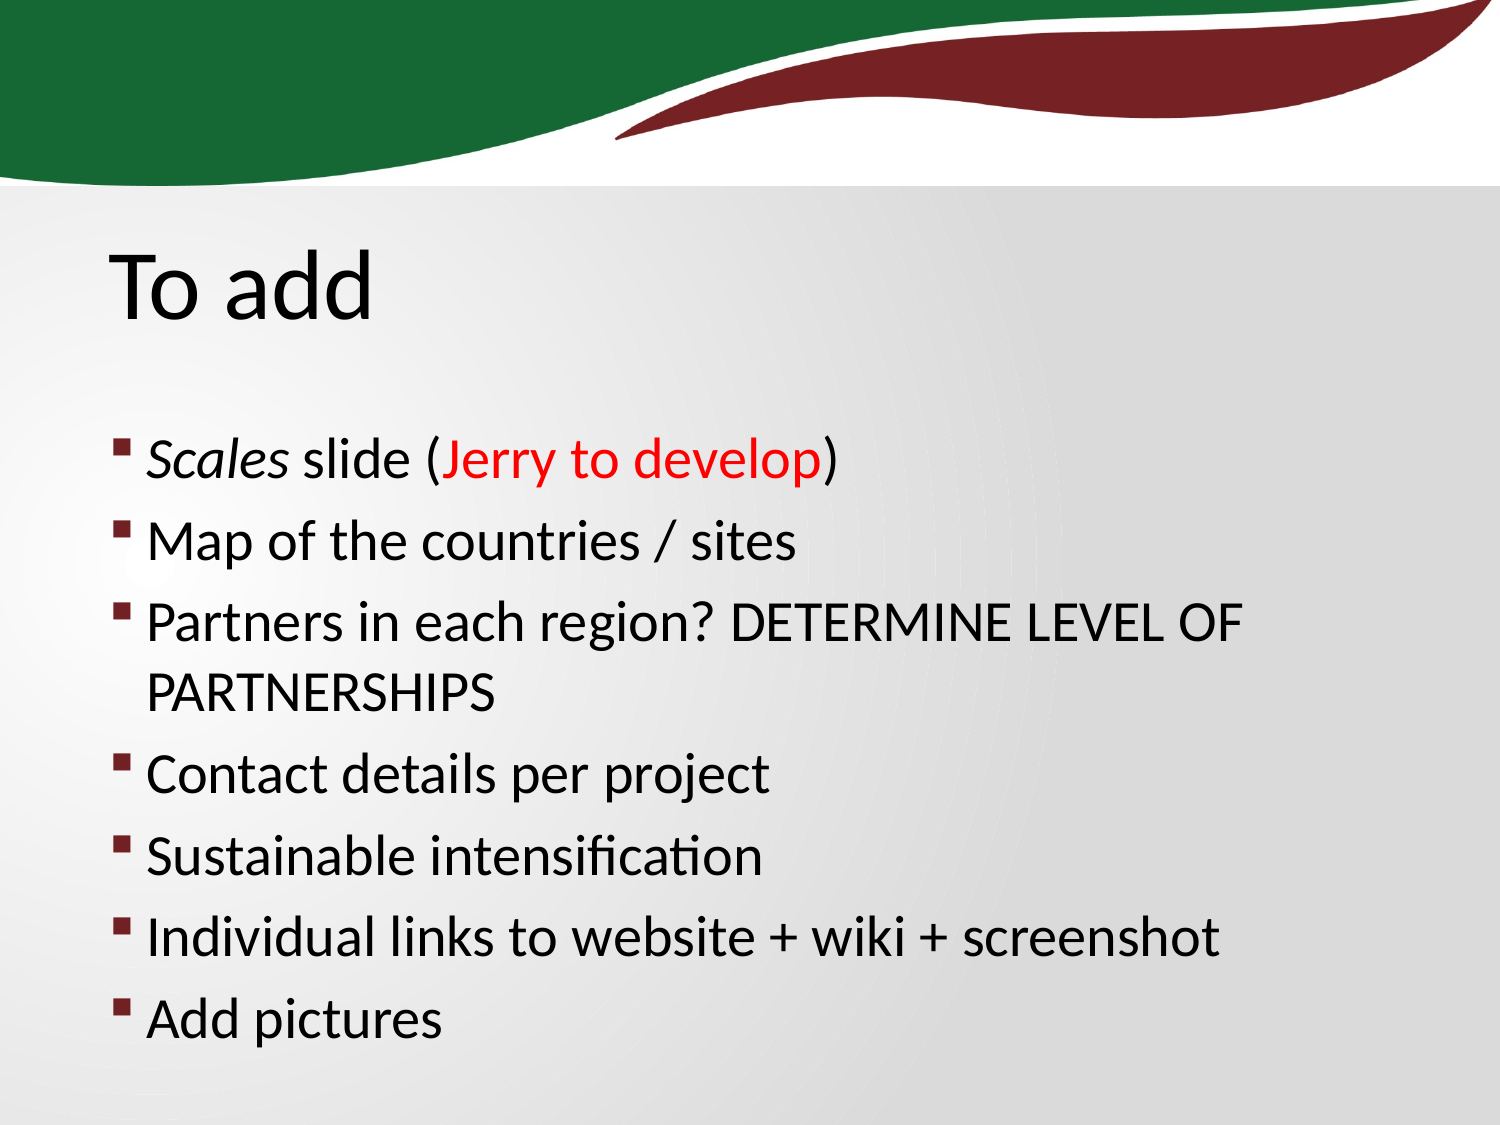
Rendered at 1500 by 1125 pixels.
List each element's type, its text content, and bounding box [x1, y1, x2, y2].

list Scales slide (Jerry to develop) Map of the countries / sites Partners in each region? DETERMINE LEVEL OF PARTNERSHIPS Contact details per project Sustainable intensification Individual links to website + wiki + screenshot Add pictures [75, 412, 1350, 1075]
picture [0, 0, 1500, 186]
list To add [75, 212, 1325, 400]
